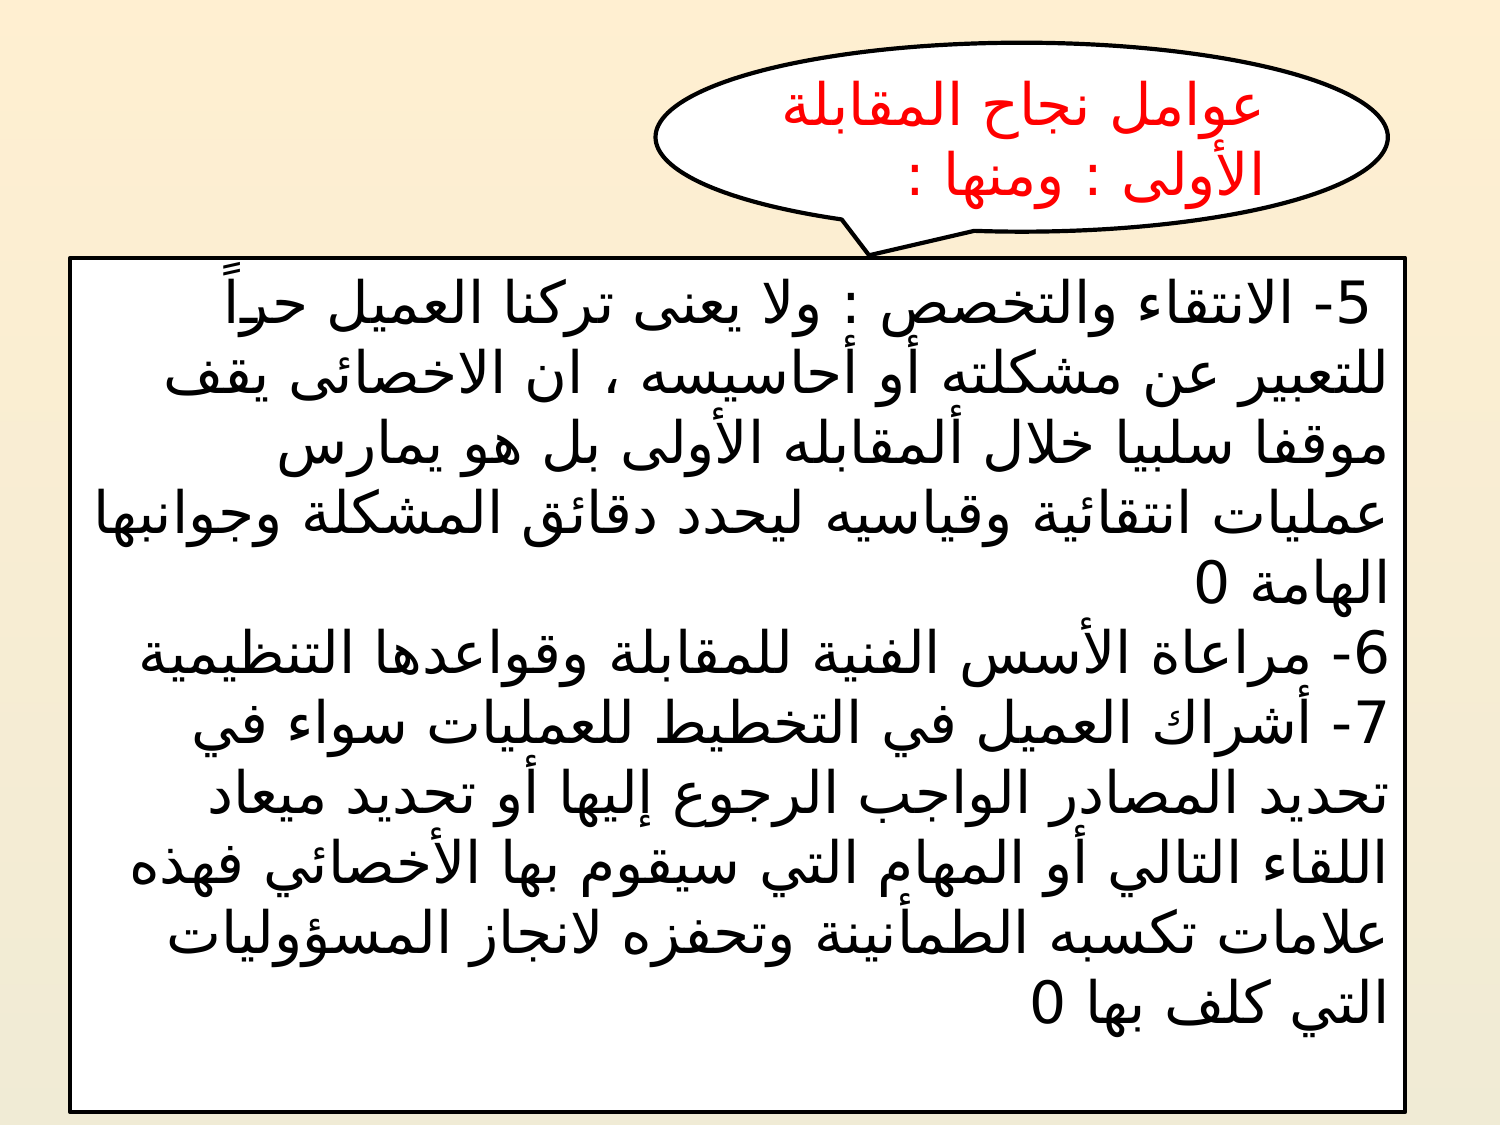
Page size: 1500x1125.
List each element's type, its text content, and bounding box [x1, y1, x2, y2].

text_box 5- الانتقاء والتخصص : ولا يعنى تركنا العميل حراً للتعبير عن مشكلته أو أحاسيسه ، ان الاخصائى يقف موقفا سلبيا خلال ألمقابله الأولى بل هو يمارس عمليات انتقائية وقياسيه ليحدد دقائق المشكلة وجوانبها الهامة 0 6- مراعاة الأسس الفنية للمقابلة وقواعدها التنظيمية 7- أشراك العميل في التخطيط للعمليات سواء في تحديد المصادر الواجب الرجوع إليها أو تحديد ميعاد اللقاء التالي أو المهام التي سيقوم بها الأخصائي فهذه علامات تكسبه الطمأنينة وتحفزه لانجاز المسؤوليات التي كلف بها 0 [68, 256, 1407, 1114]
text_box عوامل نجاح المقابلة الأولى : ومنها : [653, 40, 1390, 256]
